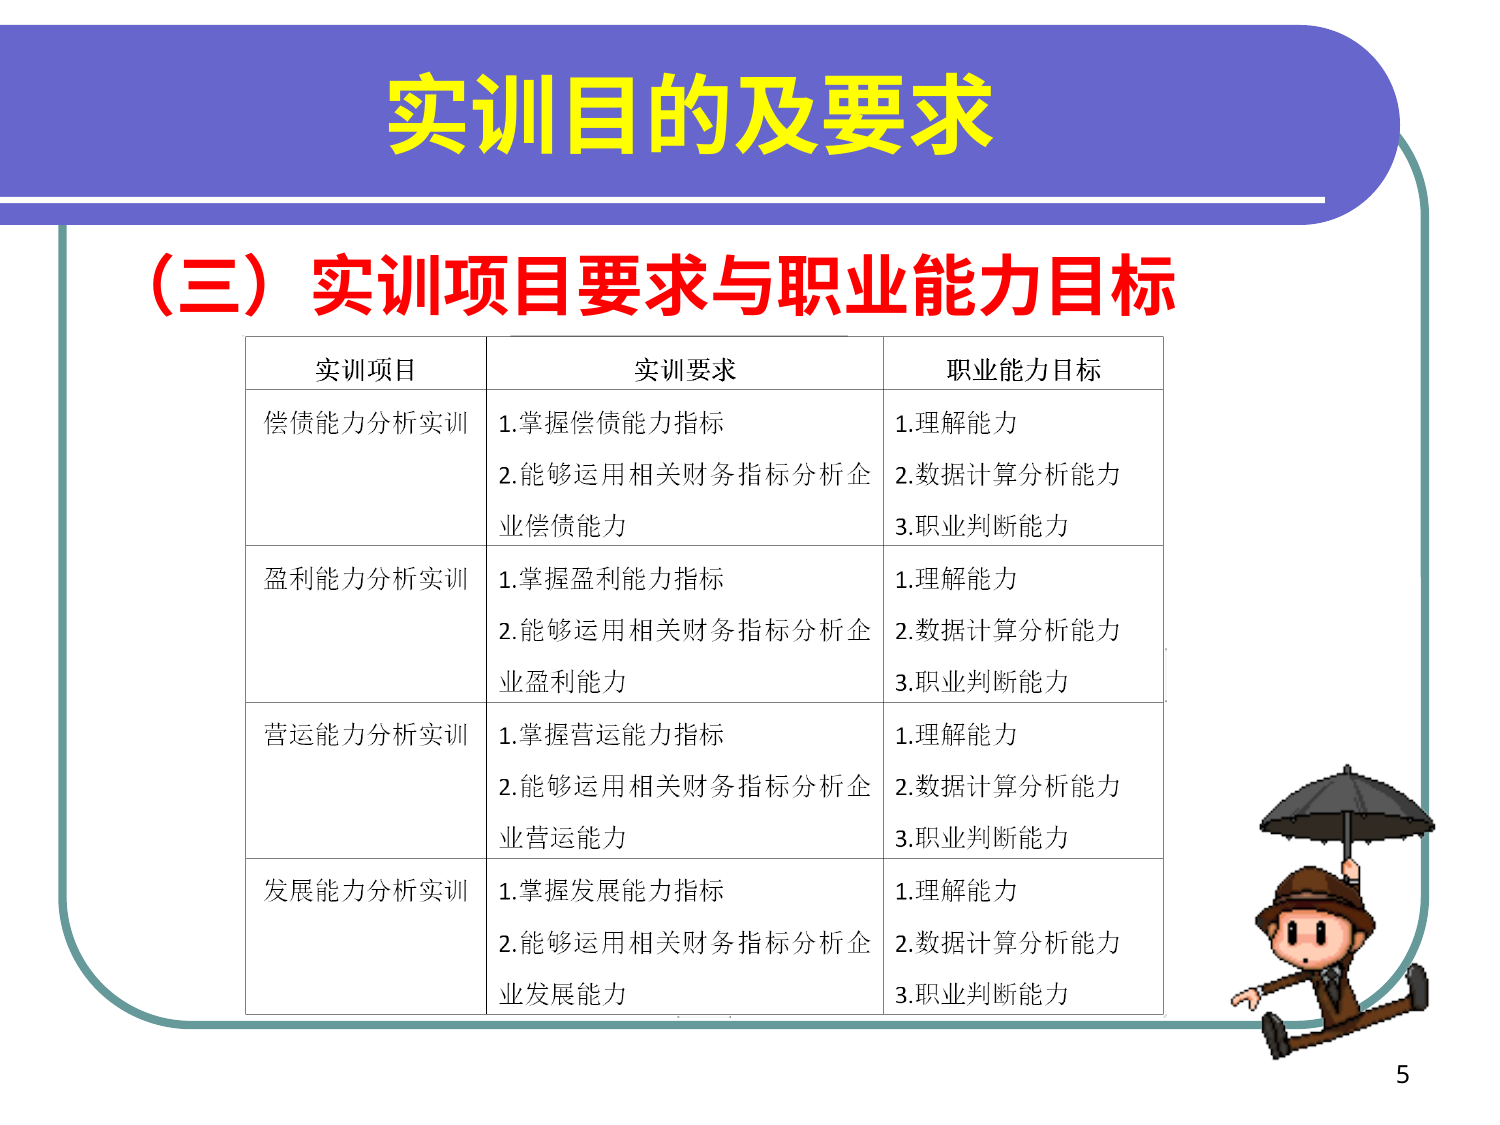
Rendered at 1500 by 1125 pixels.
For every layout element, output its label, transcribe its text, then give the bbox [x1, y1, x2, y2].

list （三）实训项目要求与职业能力目标 [94, 235, 1395, 962]
title 实训目的及要求 [31, 37, 1348, 188]
picture [1173, 749, 1500, 1074]
slide_number 5 [1074, 1026, 1426, 1101]
picture [242, 335, 1167, 1018]
